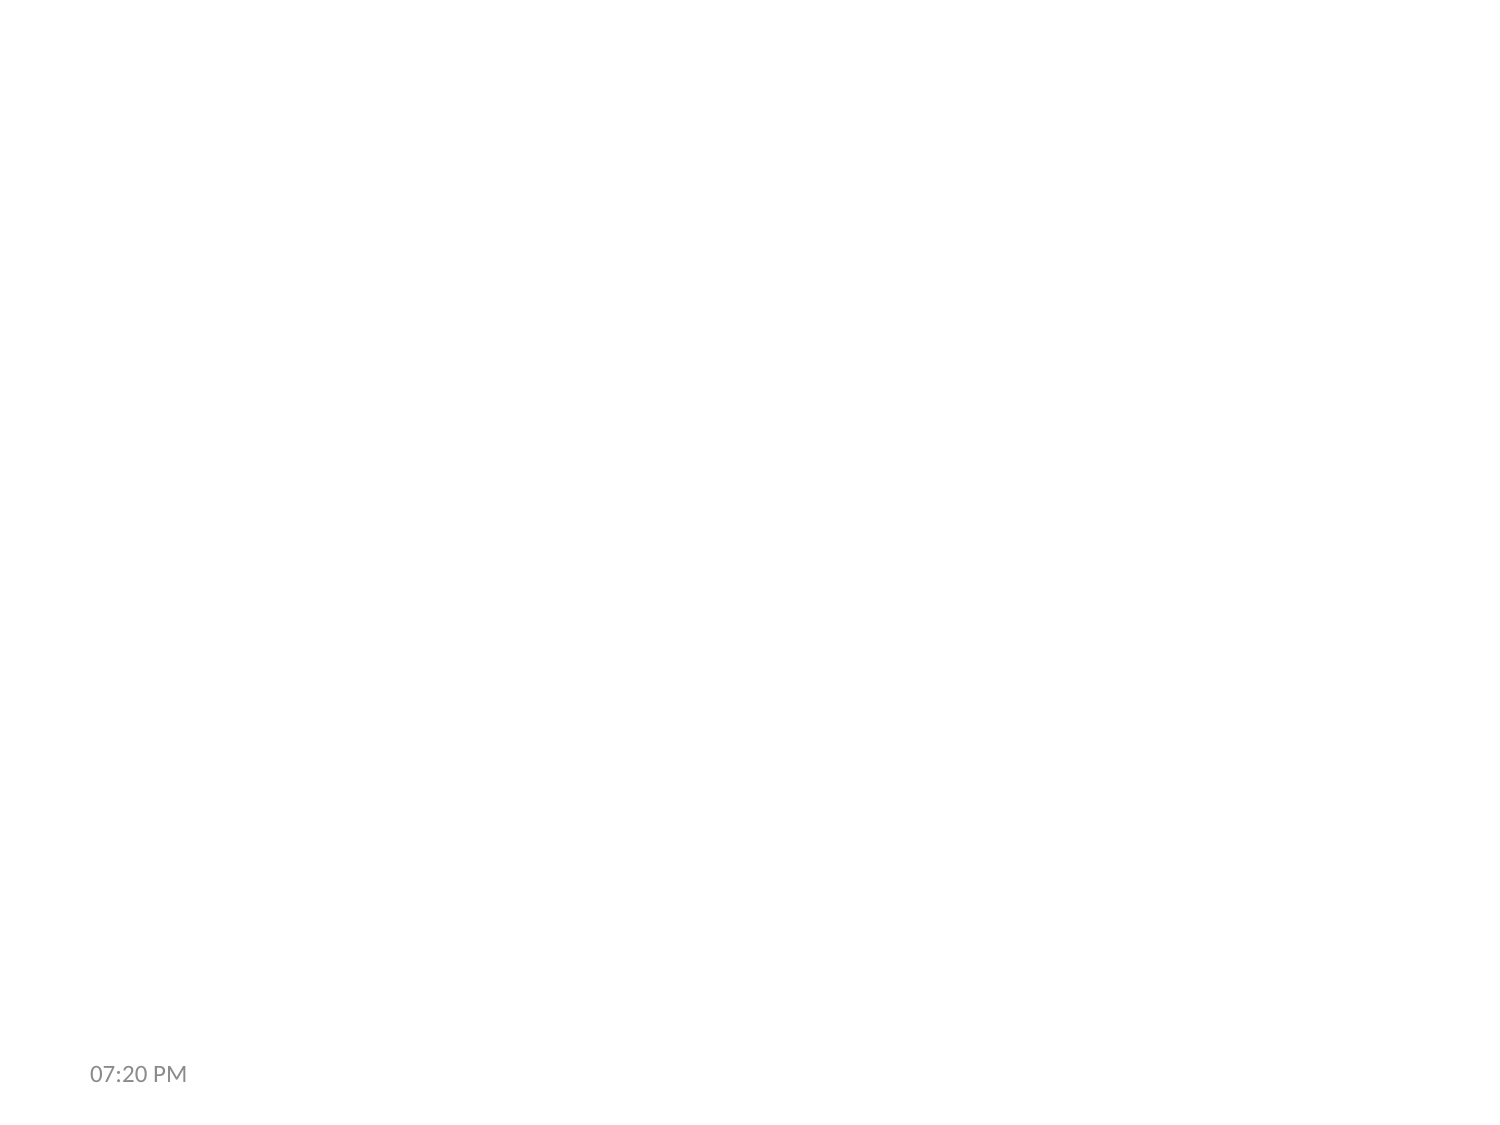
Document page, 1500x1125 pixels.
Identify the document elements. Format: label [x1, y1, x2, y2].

slide_number [75, 1042, 425, 1103]
